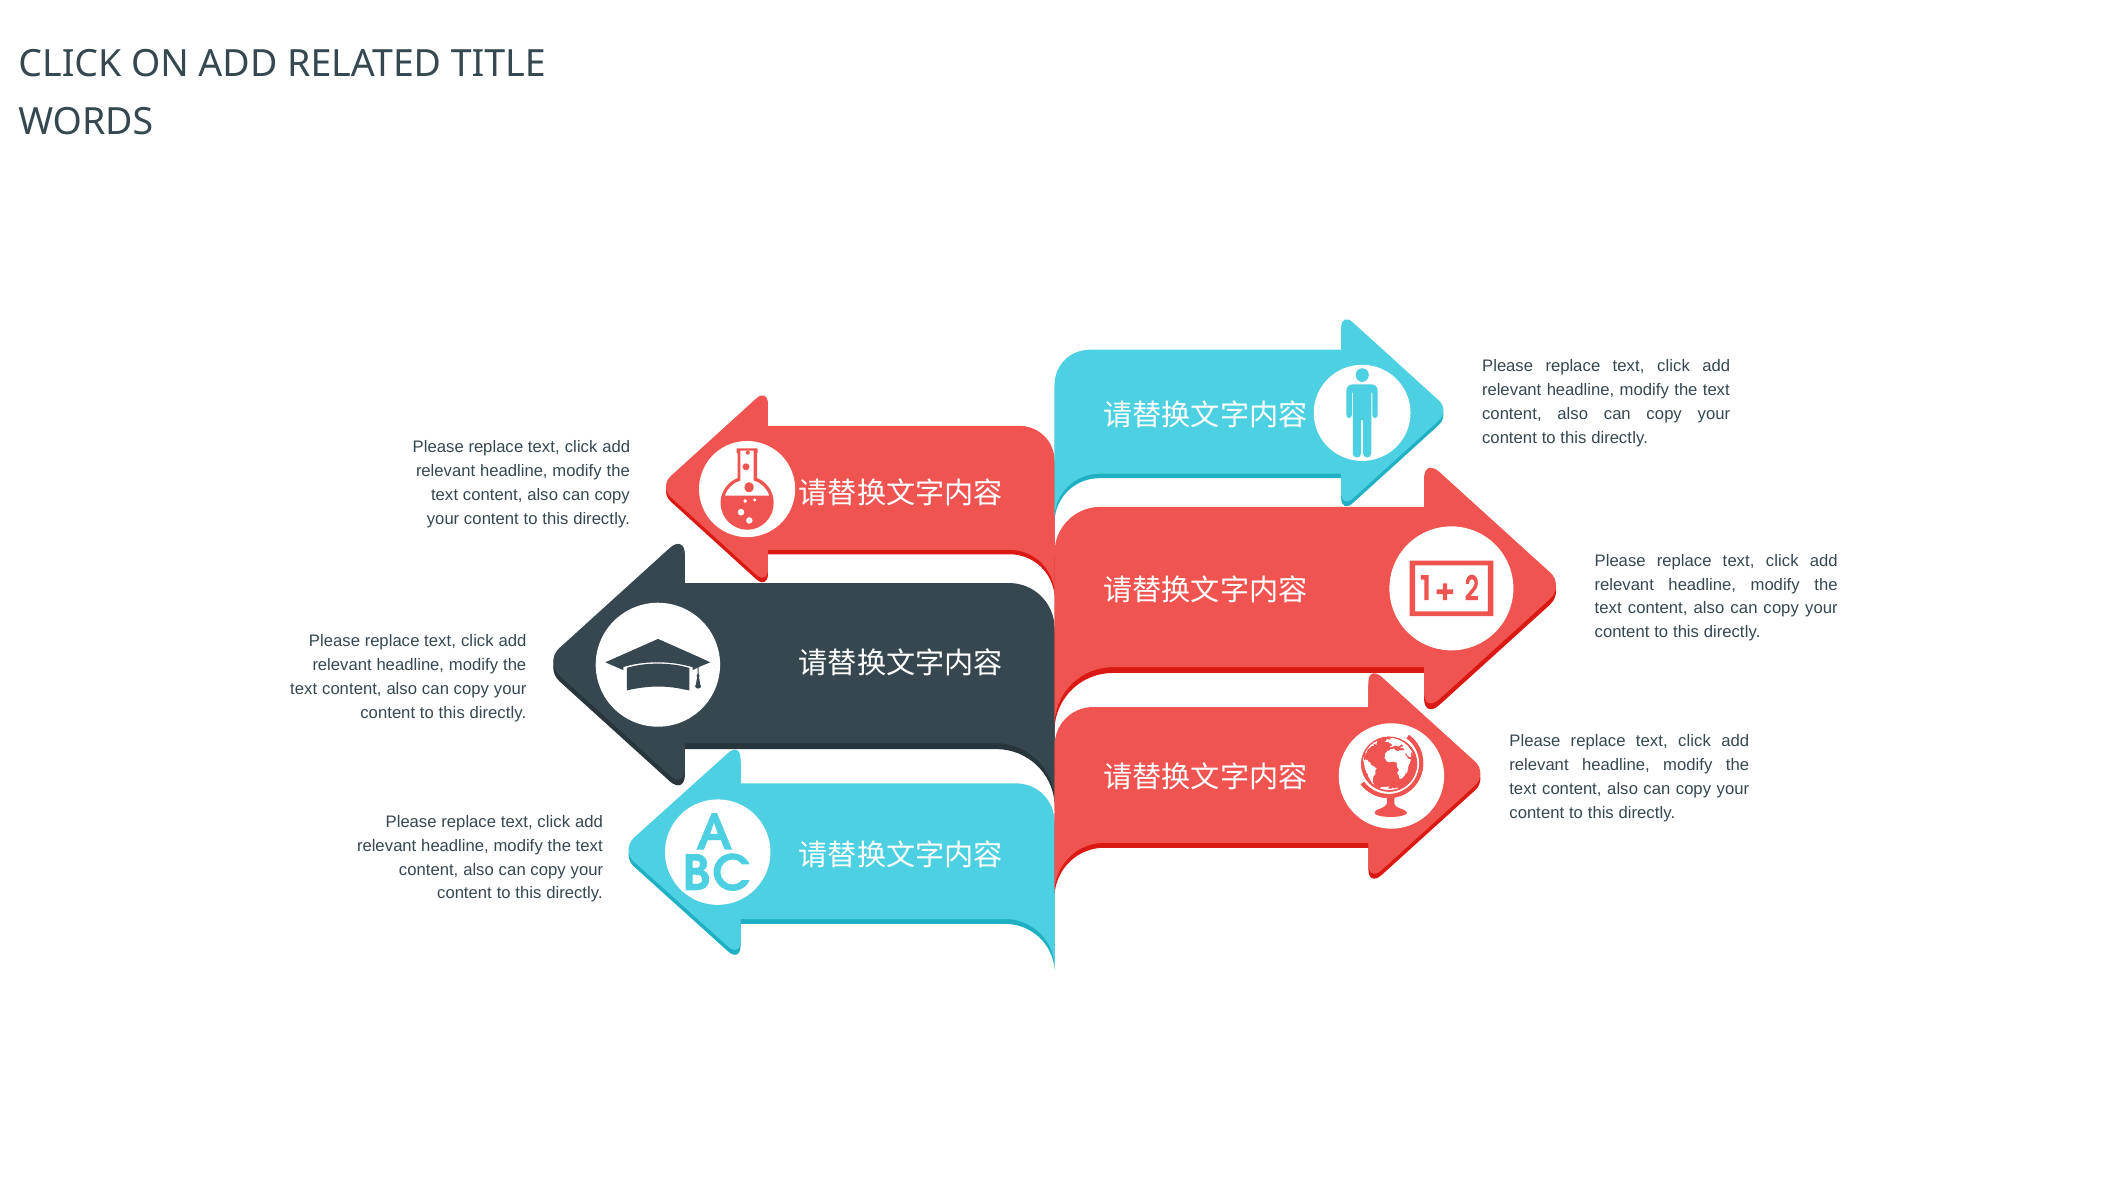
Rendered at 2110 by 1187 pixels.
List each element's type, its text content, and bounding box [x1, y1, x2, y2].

text_box Please replace text, click add relevant headline, modify the text content, also can copy your content to this directly. [373, 421, 652, 538]
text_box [1054, 464, 1559, 728]
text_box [1338, 723, 1445, 829]
text_box Please replace text, click add relevant headline, modify the text content, also can copy your content to this directly. [1461, 340, 1752, 458]
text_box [1054, 728, 1483, 894]
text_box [699, 440, 796, 538]
text_box Please replace text, click add relevant headline, modify the text content, also can copy your content to this directly. [261, 615, 548, 733]
text_box CLICK ON ADD RELATED TITLE WORDS [3, 18, 595, 150]
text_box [664, 799, 771, 905]
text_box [595, 602, 721, 727]
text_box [551, 540, 1054, 804]
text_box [1054, 316, 1446, 464]
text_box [664, 392, 1054, 540]
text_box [1389, 526, 1514, 651]
text_box Please replace text, click add relevant headline, modify the text content, also can copy your content to this directly. [319, 796, 625, 913]
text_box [1313, 364, 1411, 461]
text_box Please replace text, click add relevant headline, modify the text content, also can copy your content to this directly. [1573, 534, 1859, 652]
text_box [626, 804, 1055, 970]
text_box Please replace text, click add relevant headline, modify the text content, also can copy your content to this directly. [1488, 715, 1771, 833]
